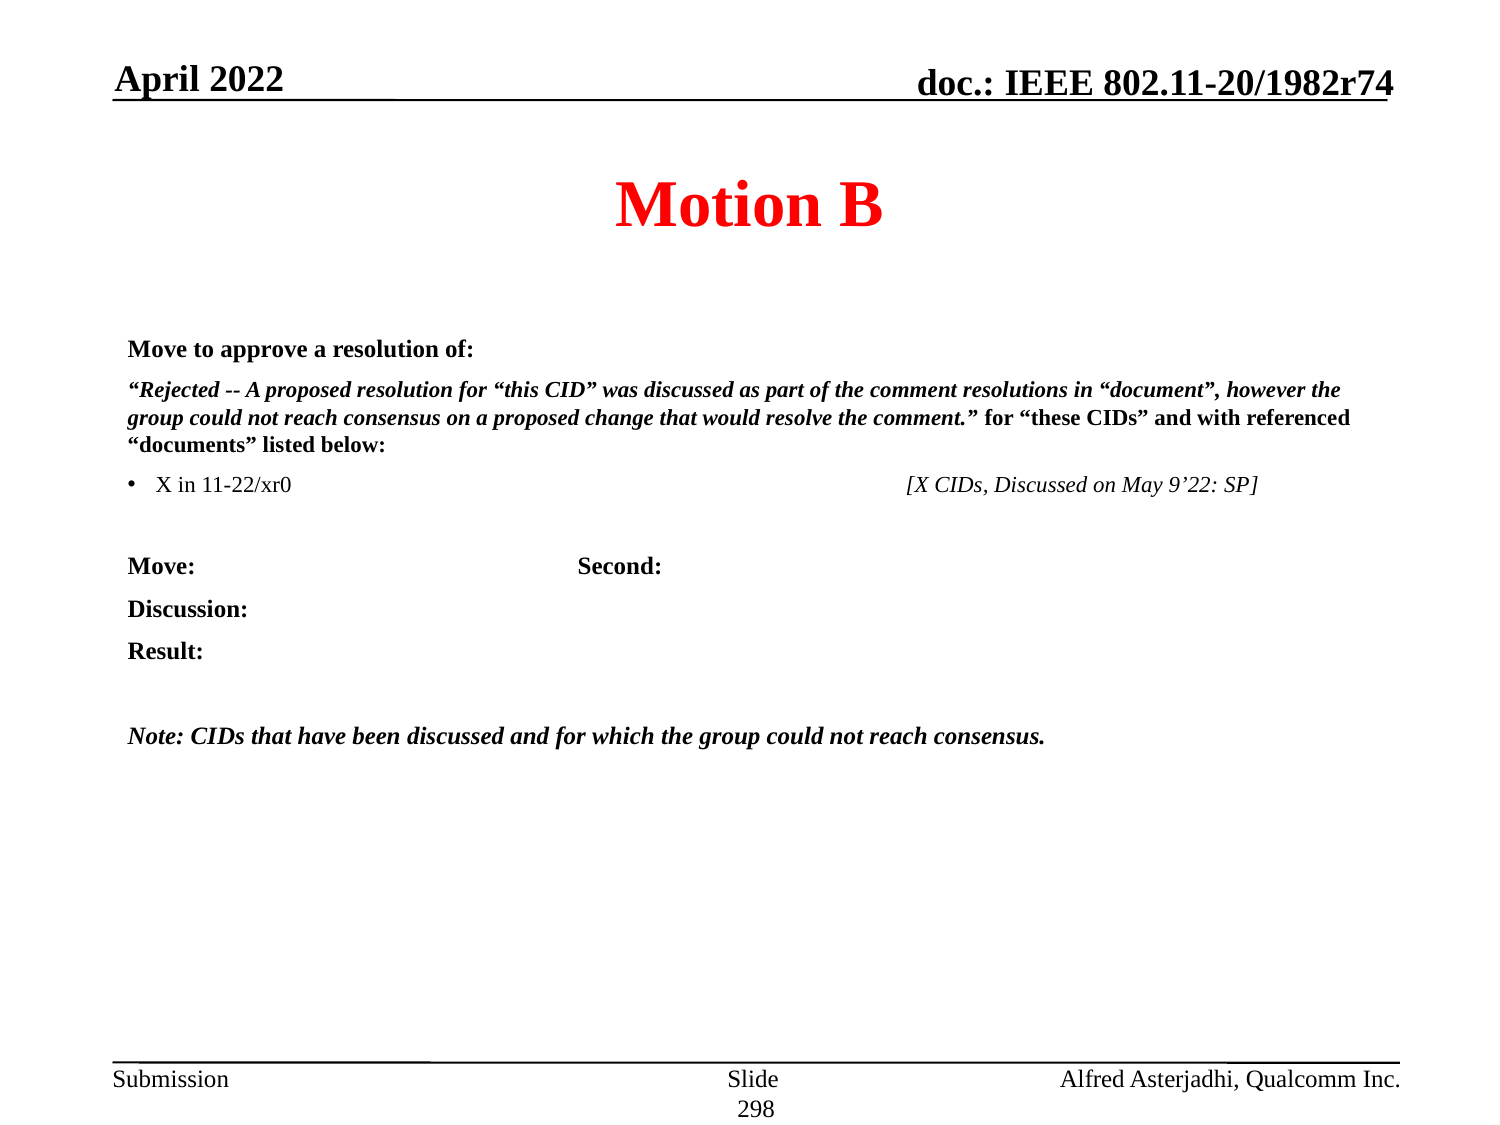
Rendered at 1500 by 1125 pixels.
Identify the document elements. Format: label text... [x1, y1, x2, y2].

list Move to approve a resolution of: “Rejected -- A proposed resolution for “this CID” was discussed as part of the comment resolutions in “document”, however the group could not reach consensus on a proposed change that would resolve the comment.” for “these CIDs” and with referenced “documents” listed below: X in 11-22/xr0 [X CIDs, Discussed on May 9’22: SP] Move: Second: Discussion: Result: Note: CIDs that have been discussed and for which the group could not reach consensus. [112, 324, 1388, 1063]
slide_number Slide 298 [712, 1061, 800, 1123]
footer Alfred Asterjadhi, Qualcomm Inc. [878, 1061, 1402, 1093]
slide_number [114, 54, 423, 100]
title Motion B [112, 112, 1388, 288]
